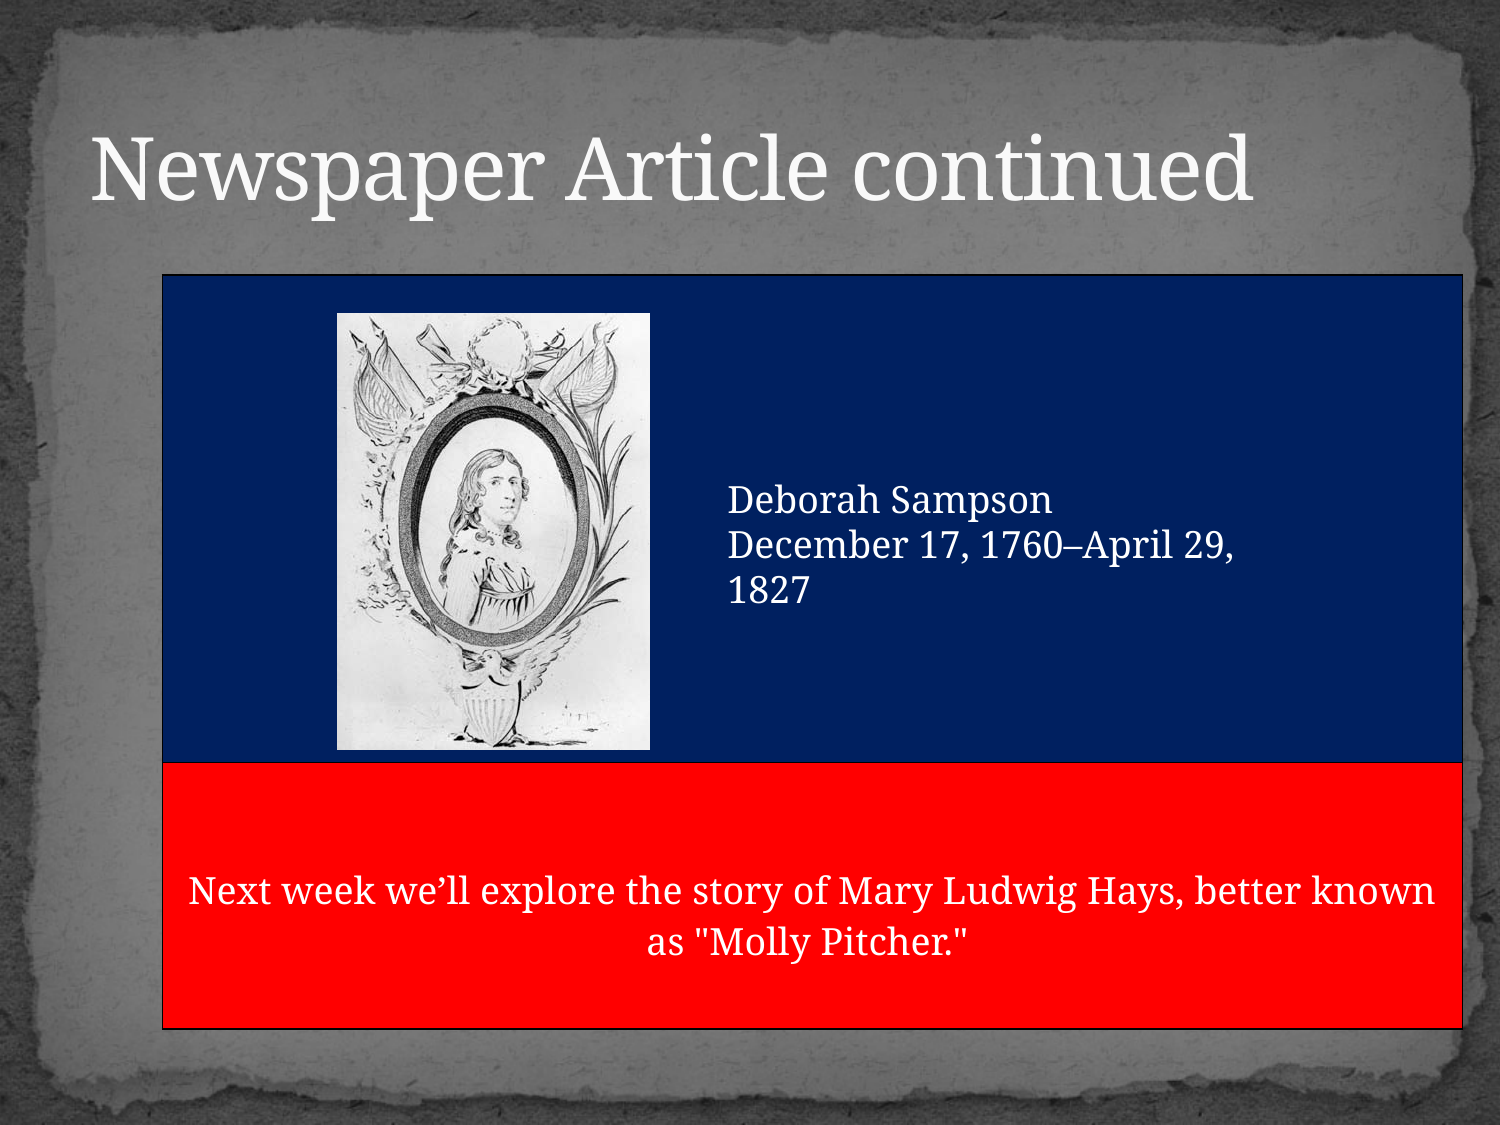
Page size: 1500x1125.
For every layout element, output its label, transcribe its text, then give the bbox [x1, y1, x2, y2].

picture [337, 313, 650, 750]
table_header [163, 276, 1462, 762]
title Newspaper Article continued [74, 24, 1425, 225]
text_box Deborah Sampson December 17, 1760–April 29, 1827 [712, 468, 1288, 619]
table_cell Next week we’ll explore the story of Mary Ludwig Hays, better known as "Molly Pitcher." [163, 763, 1462, 1028]
